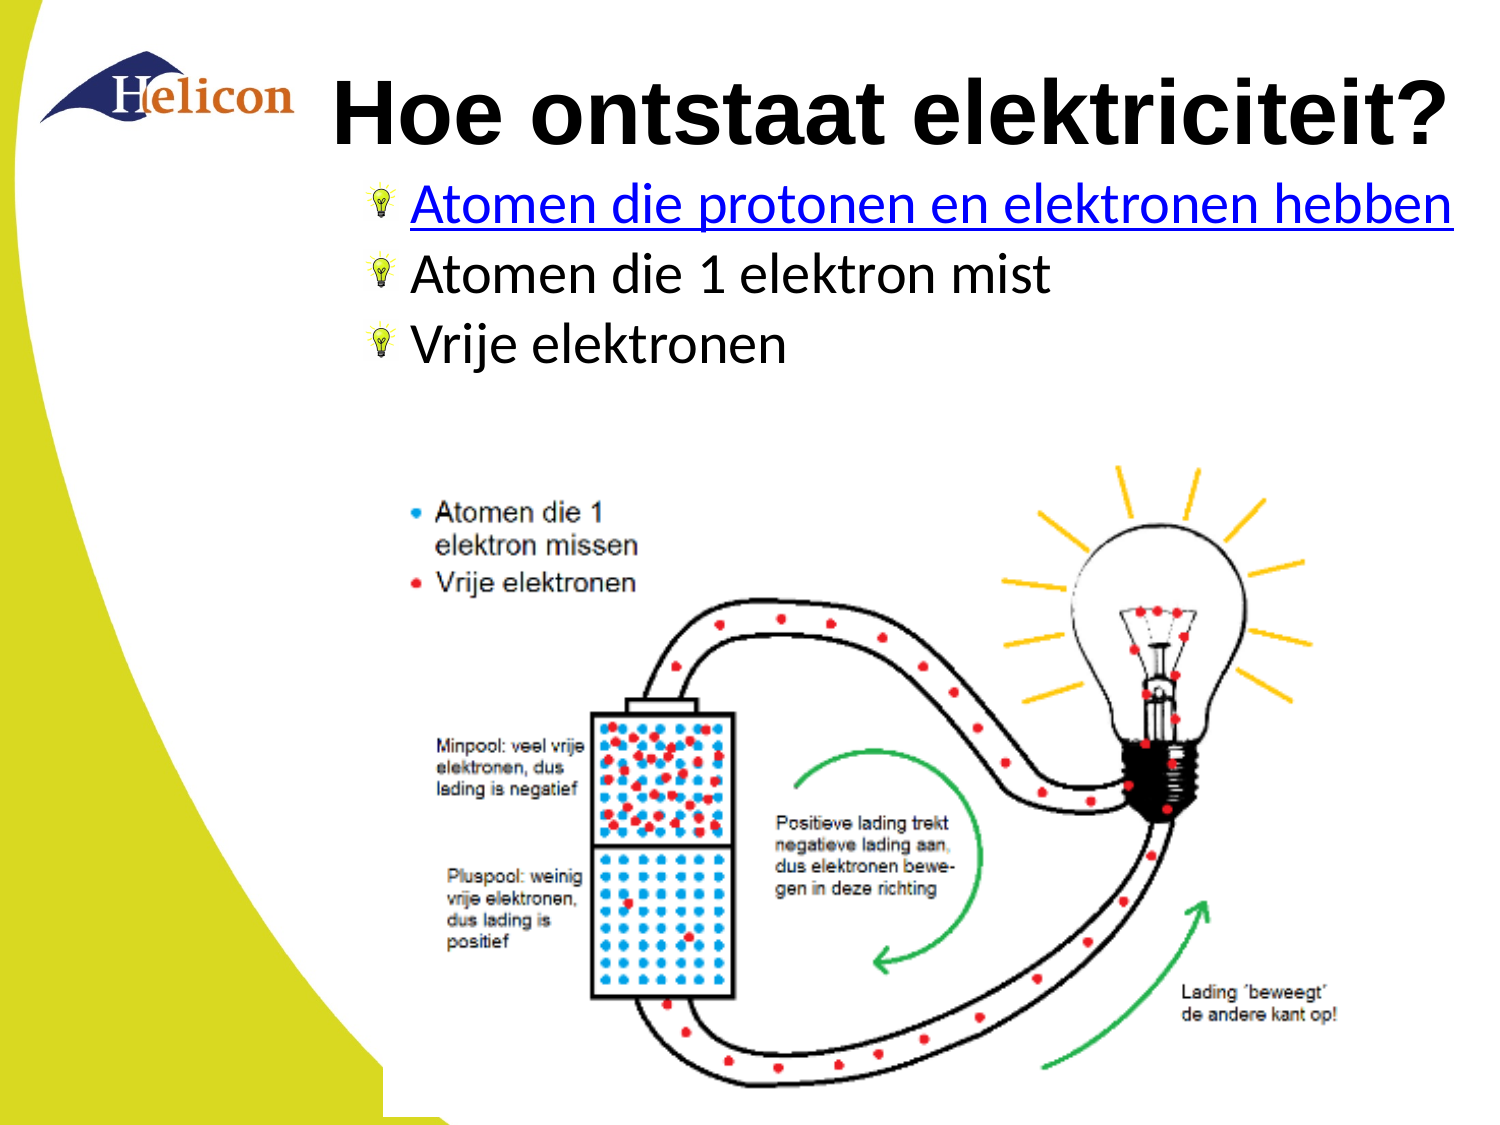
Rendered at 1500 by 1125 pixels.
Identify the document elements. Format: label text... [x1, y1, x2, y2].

title Hoe ontstaat elektriciteit? [301, 54, 1483, 161]
picture [0, 0, 1500, 1125]
text_box Atomen die protonen en elektronen hebben Atomen die 1 elektron mist Vrije elektronen [348, 158, 1483, 383]
